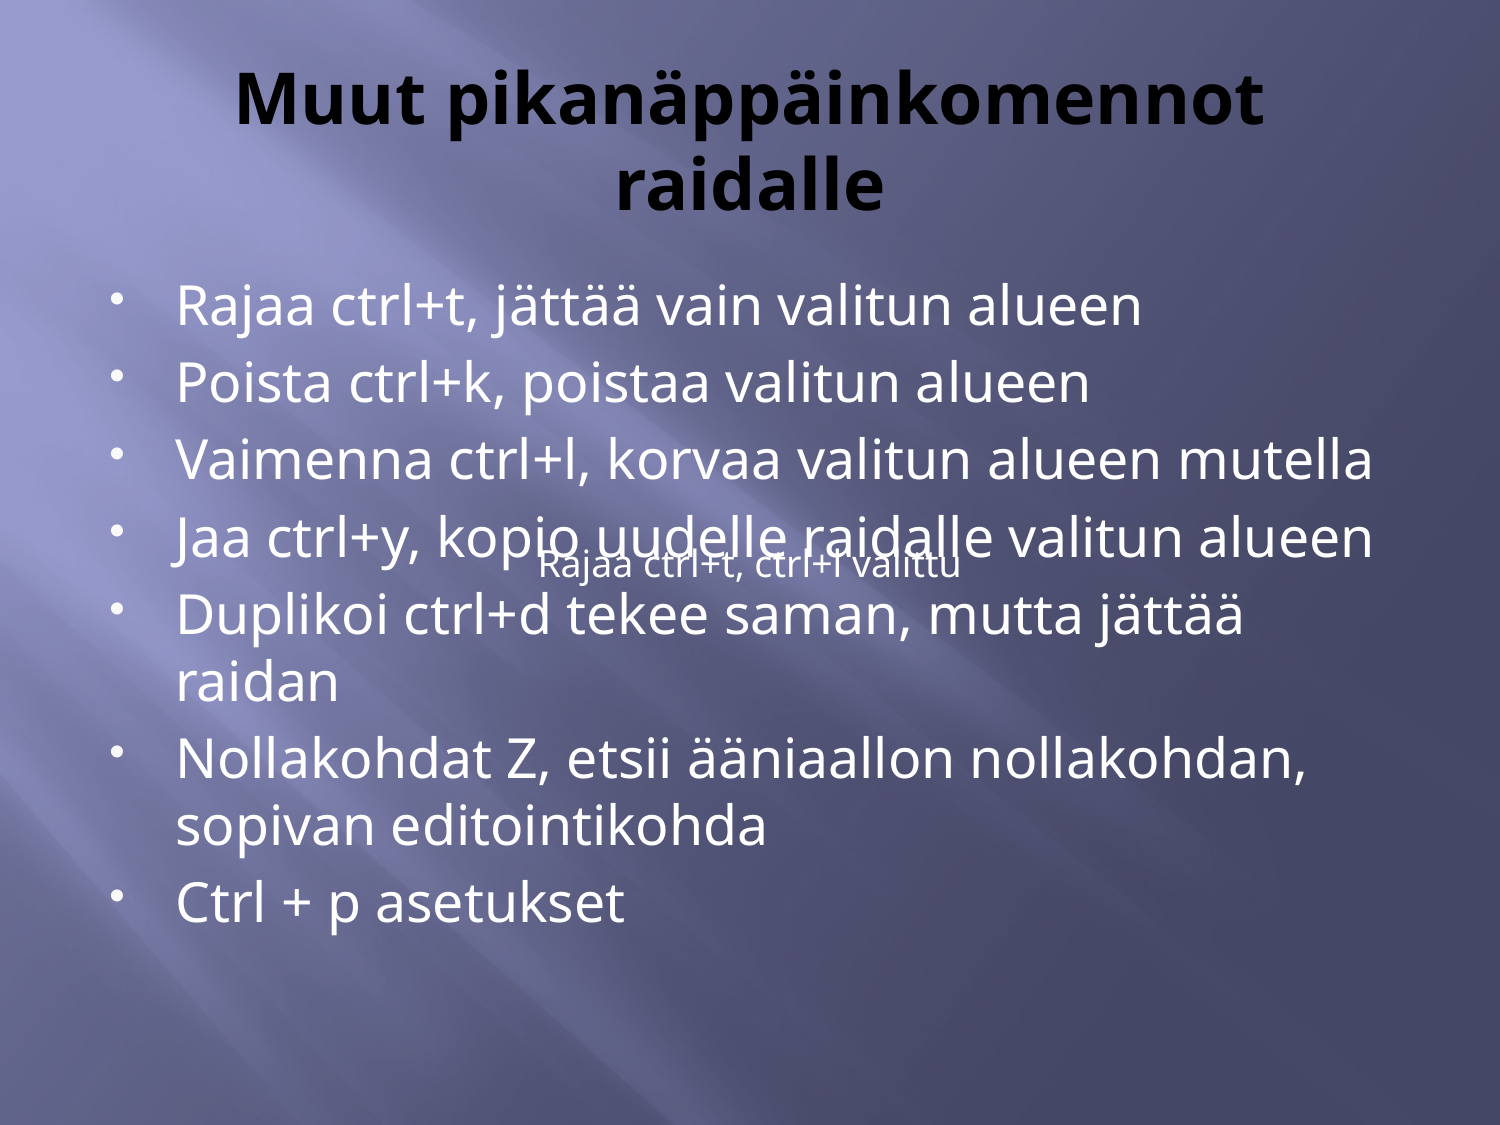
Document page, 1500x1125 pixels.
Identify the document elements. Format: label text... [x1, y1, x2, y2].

text_box Rajaa ctrl+t, ctrl+l valittu [522, 532, 978, 592]
title Muut pikanäppäinkomennot raidalle [75, 45, 1425, 233]
list Rajaa ctrl+t, jättää vain valitun alueen Poista ctrl+k, poistaa valitun alueen Vaimenna ctrl+l, korvaa valitun alueen mutella Jaa ctrl+y, kopio uudelle raidalle valitun alueen Duplikoi ctrl+d tekee saman, mutta jättää raidan Nollakohdat Z, etsii ääniaallon nollakohdan, sopivan editointikohda Ctrl + p asetukset [75, 262, 1425, 1035]
